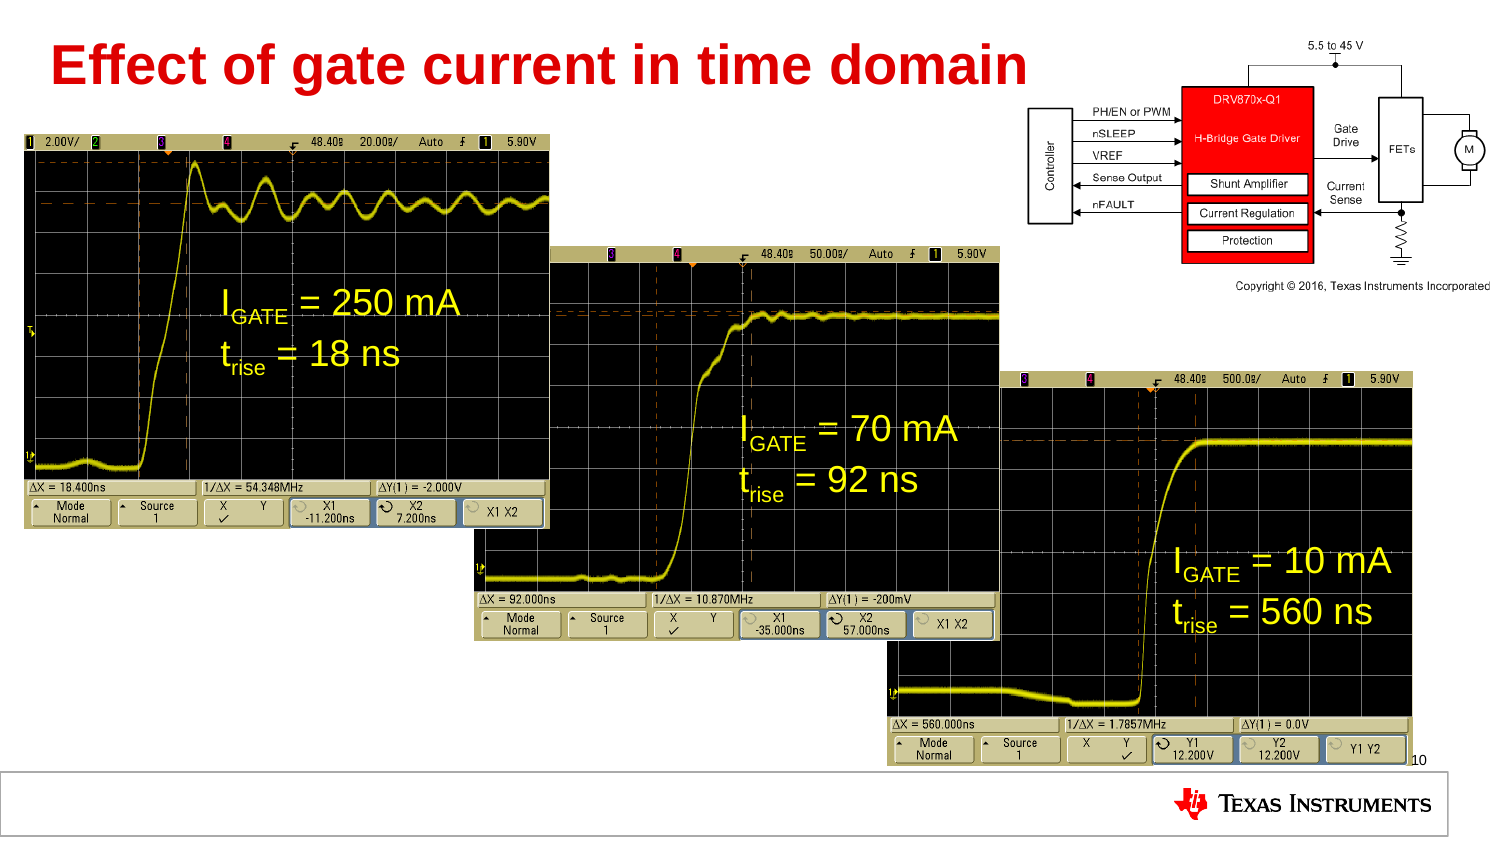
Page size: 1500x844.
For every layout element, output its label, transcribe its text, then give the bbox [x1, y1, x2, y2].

slide_number 10 [1415, 744, 1440, 770]
picture [474, 246, 1413, 766]
picture [1027, 36, 1491, 292]
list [24, 134, 551, 529]
title Effect of gate current in time domain [37, 17, 1426, 119]
picture [1174, 788, 1431, 820]
